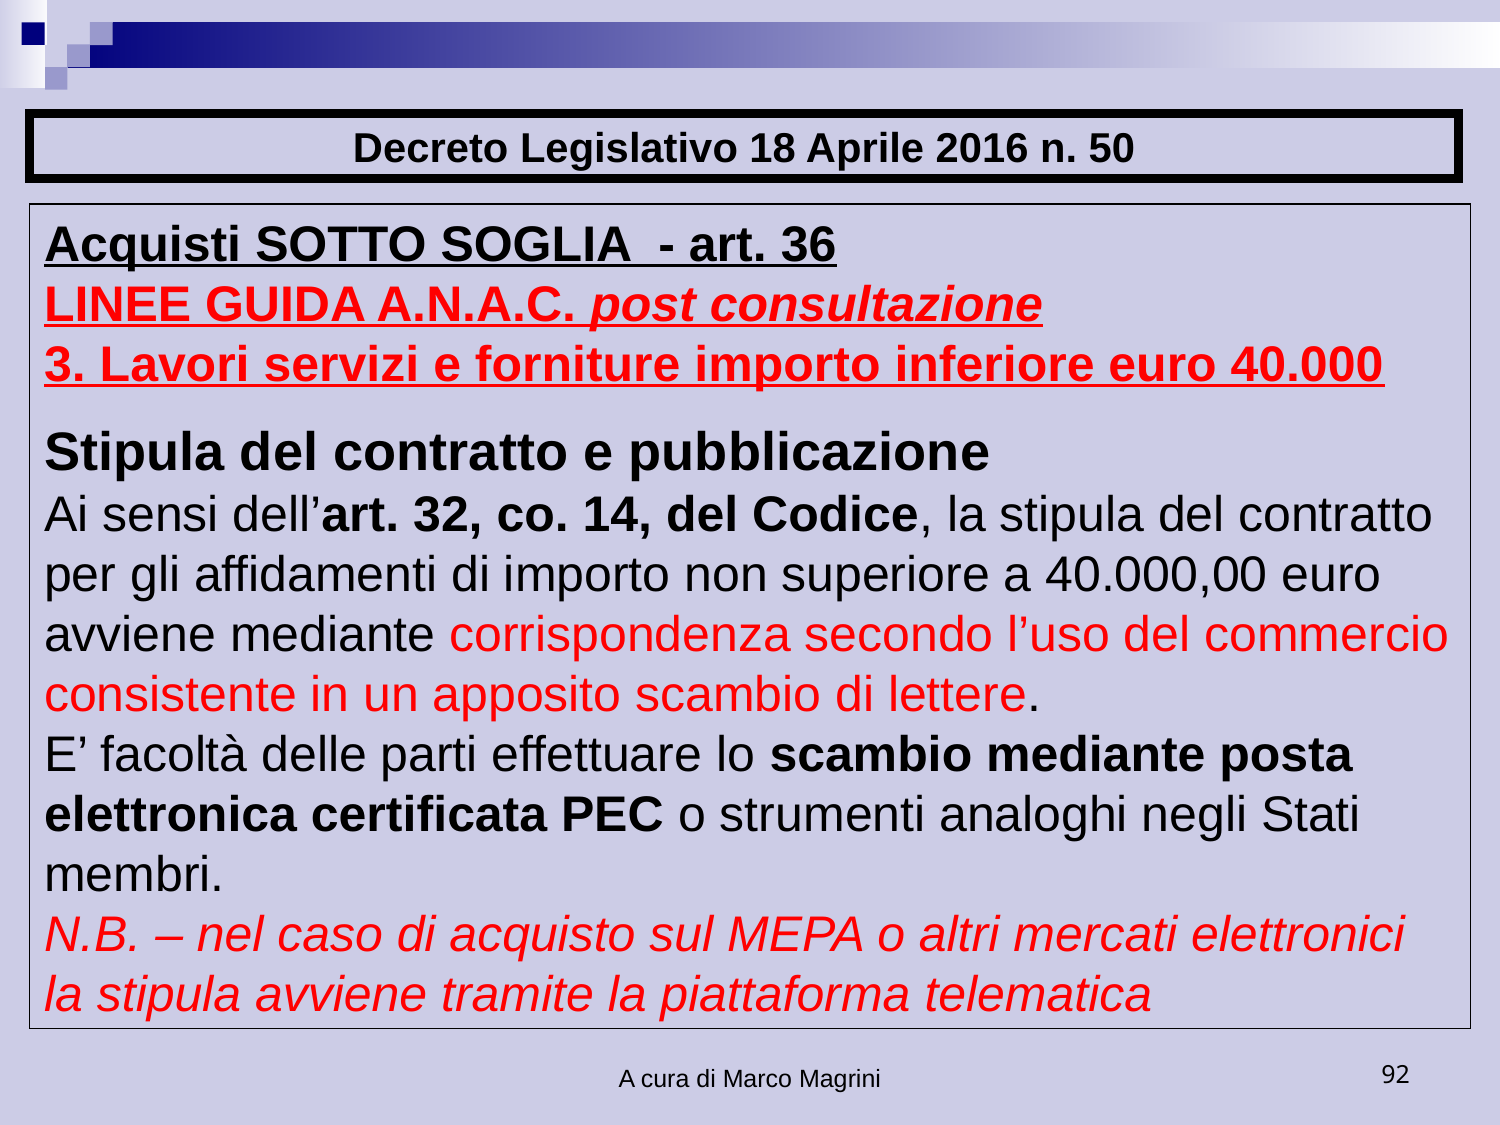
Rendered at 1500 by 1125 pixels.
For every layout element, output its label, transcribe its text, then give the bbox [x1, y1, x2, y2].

footer A cura di Marco Magrini [512, 1025, 988, 1100]
text_box Decreto Legislativo 18 Aprile 2016 n. 50 [29, 113, 1459, 179]
slide_number 92 [1074, 1025, 1425, 1100]
text_box Acquisti SOTTO SOGLIA - art. 36 LINEE GUIDA A.N.A.C. post consultazione 3. Lavori servizi e forniture importo inferiore euro 40.000 Stipula del contratto e pubblicazione Ai sensi dell’art. 32, co. 14, del Codice, la stipula del contratto per gli affidamenti di importo non superiore a 40.000,00 euro avviene mediante corrispondenza secondo l’uso del commercio consistente in un apposito scambio di lettere. E’ facoltà delle parti effettuare lo scambio mediante posta elettronica certificata PEC o strumenti analoghi negli Stati membri. N.B. – nel caso di acquisto sul MEPA o altri mercati elettronici la stipula avviene tramite la piattaforma telematica [29, 203, 1471, 1029]
